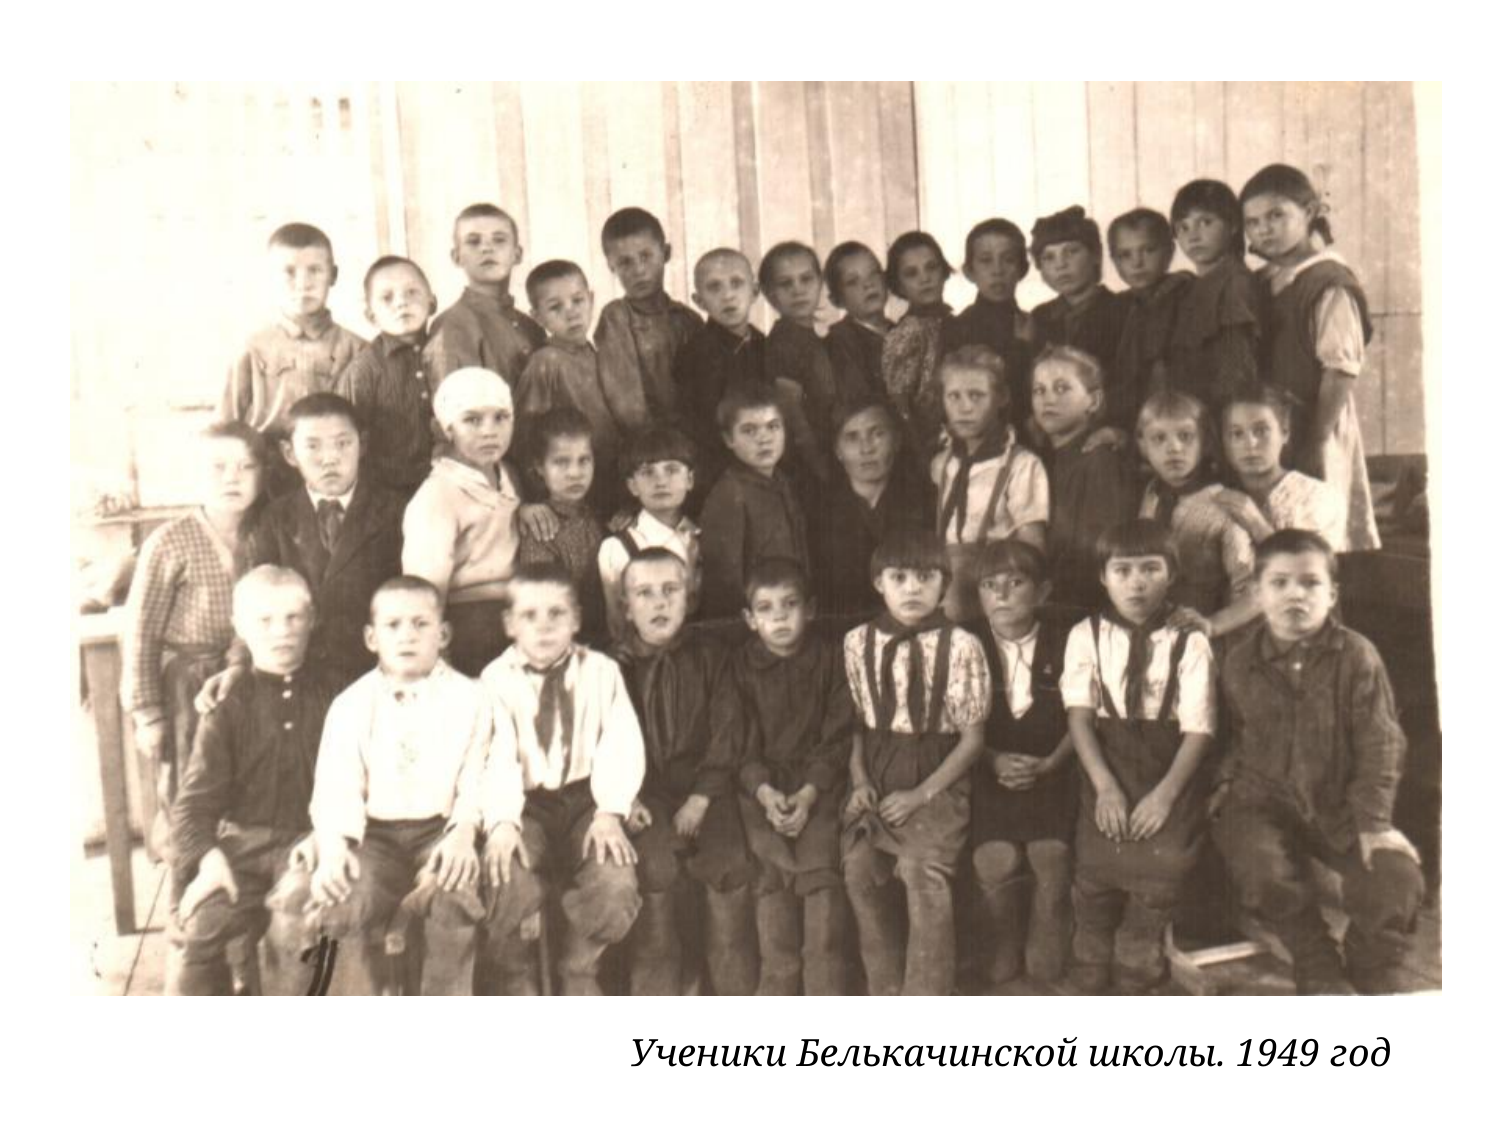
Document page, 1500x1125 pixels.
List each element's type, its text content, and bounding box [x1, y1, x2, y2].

picture [70, 81, 1442, 997]
text_box Ученики Белькачинской школы. 1949 год [348, 1021, 1408, 1082]
